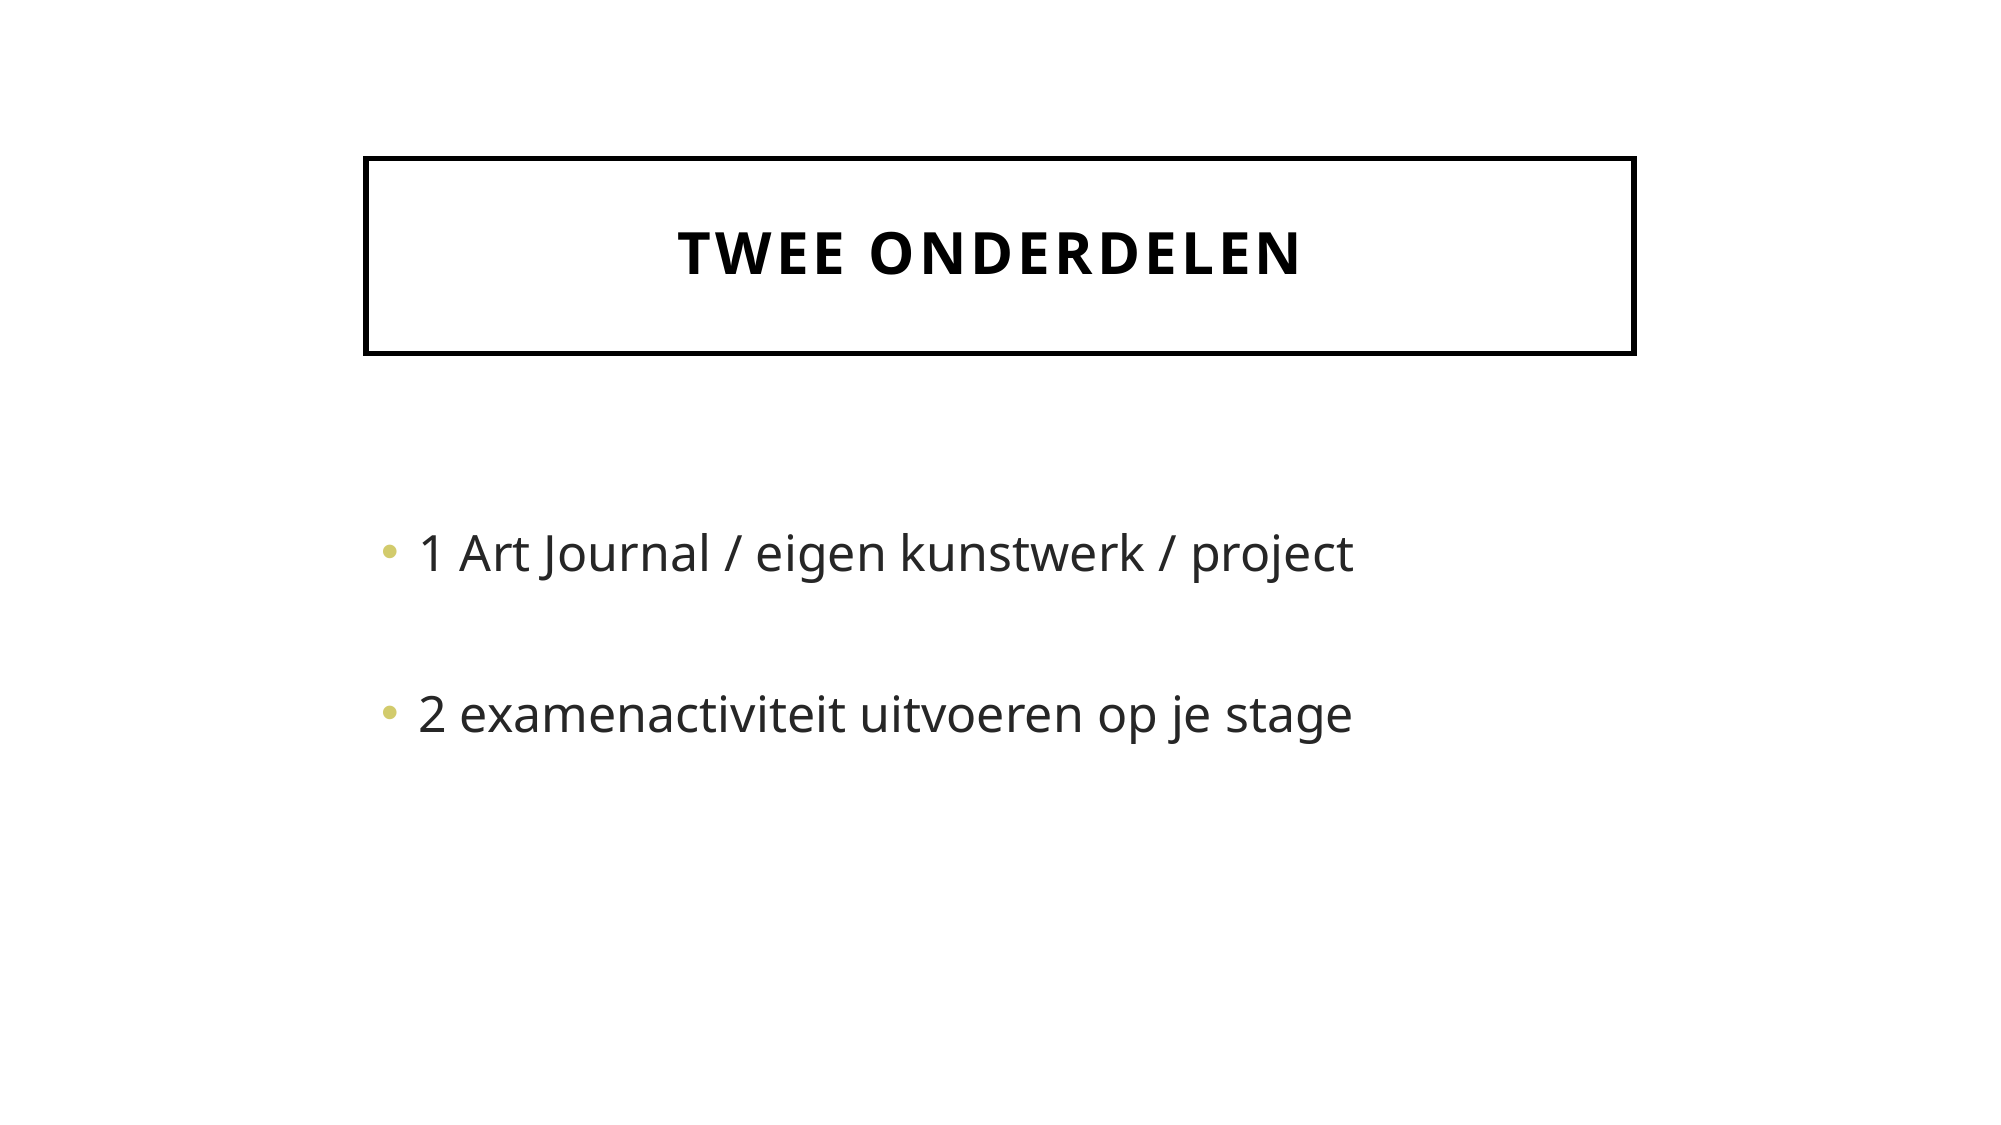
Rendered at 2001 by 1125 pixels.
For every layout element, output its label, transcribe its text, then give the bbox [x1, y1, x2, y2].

title Twee onderdelen [363, 156, 1637, 356]
list 1 Art Journal / eigen kunstwerk / project 2 examenactiviteit uitvoeren op je stage [366, 432, 1634, 942]
